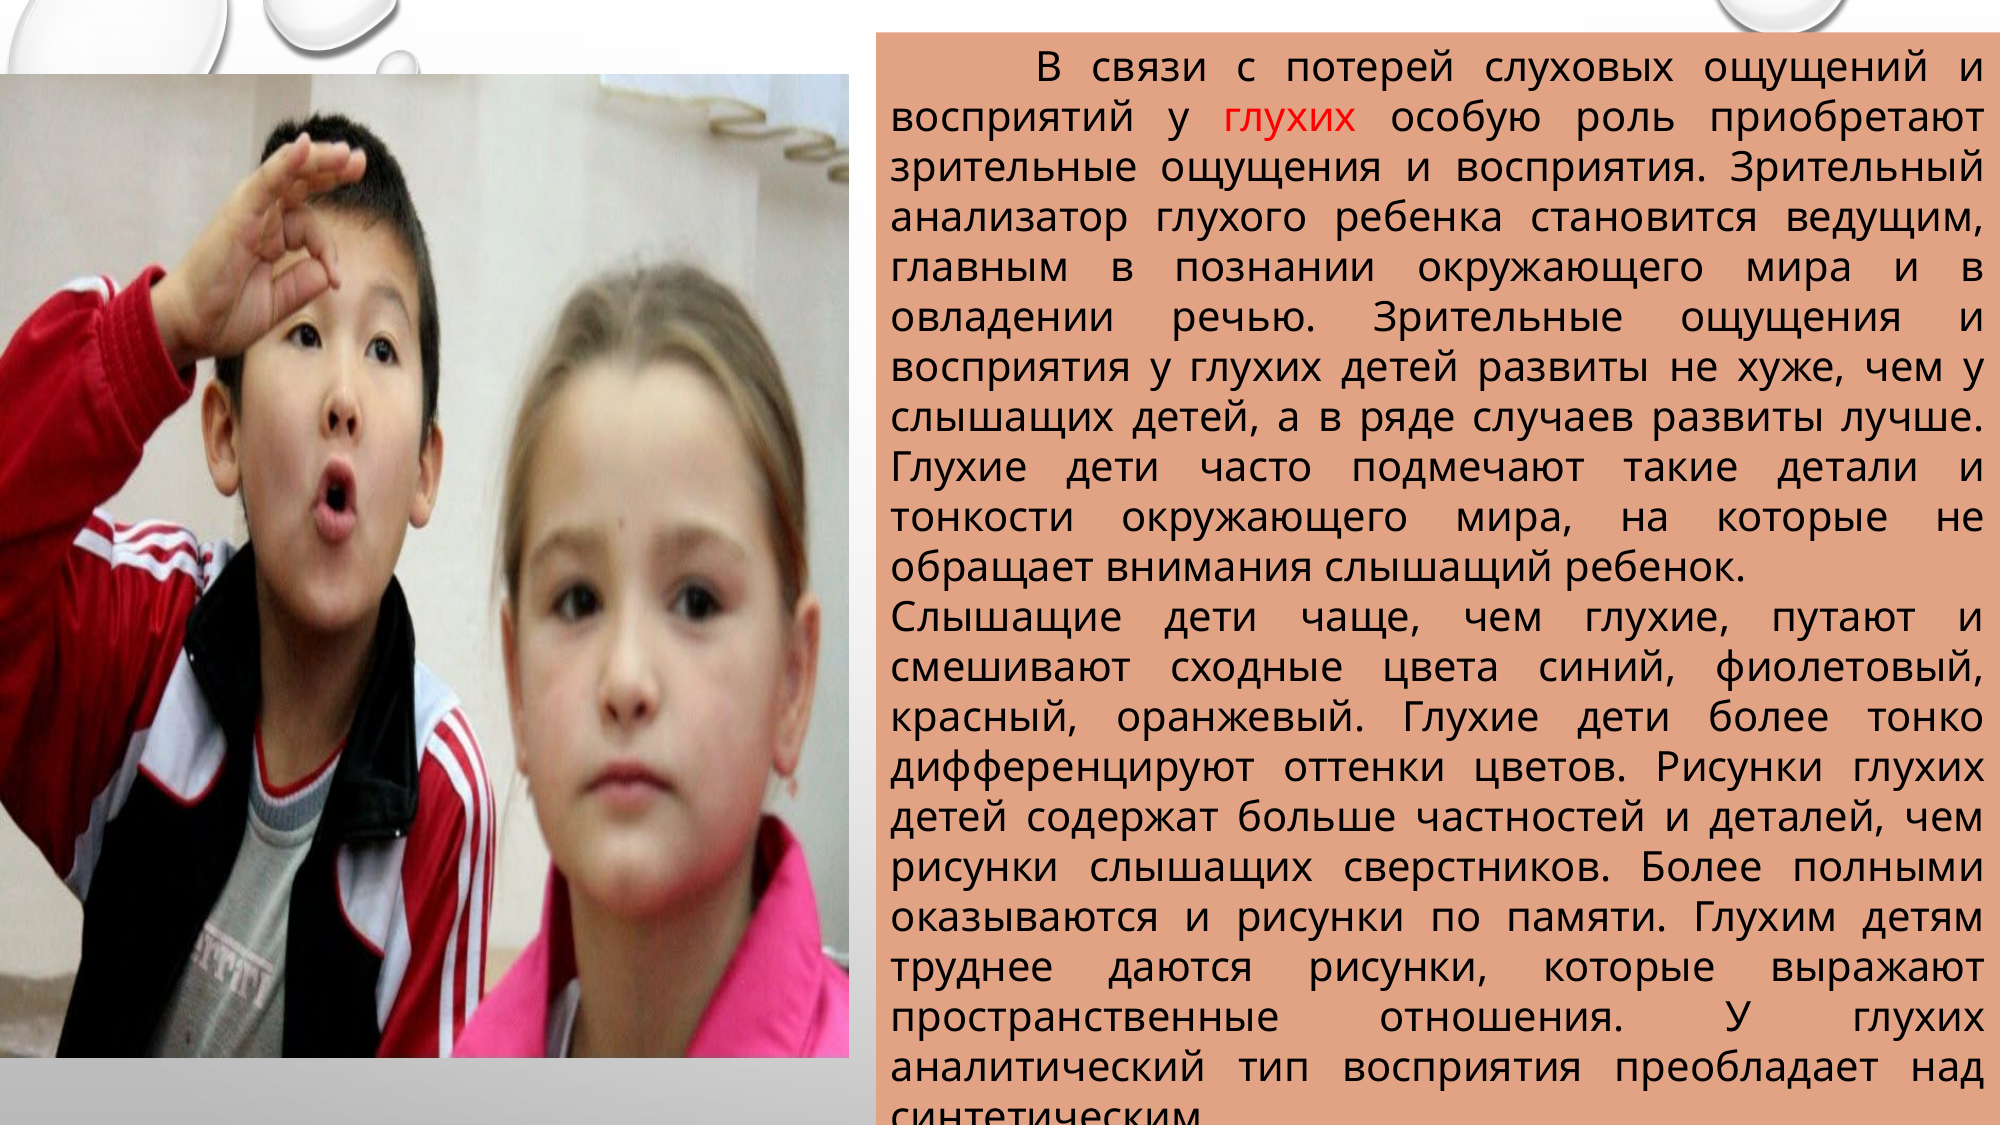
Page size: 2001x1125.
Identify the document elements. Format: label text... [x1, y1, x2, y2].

picture [0, 0, 2000, 1125]
text_box В связи с потерей слуховых ощущений и восприятий у глухих особую роль приобретают зрительные ощущения и восприятия. Зрительный анализатор глухого ребенка становится ведущим, главным в познании окружающего мира и в овладении речью. Зрительные ощущения и восприятия у глухих детей развиты не хуже, чем у слышащих детей, а в ряде случаев развиты лучше. Глухие дети часто подмечают такие детали и тонкости окружающего мира, на которые не обращает внимания слышащий ребенок. Слышащие дети чаще, чем глухие, путают и смешивают сходные цвета синий, фиолетовый, красный, оранжевый. Глухие дети более тонко дифференцируют оттенки цветов. Рисунки глухих детей содержат больше частностей и деталей, чем рисунки слышащих сверстников. Более полными оказываются и рисунки по памяти. Глухим детям труднее даются рисунки, которые выражают пространственные отношения. У глухих аналитический тип восприятия преобладает над синтетическим. [876, 32, 2000, 1125]
